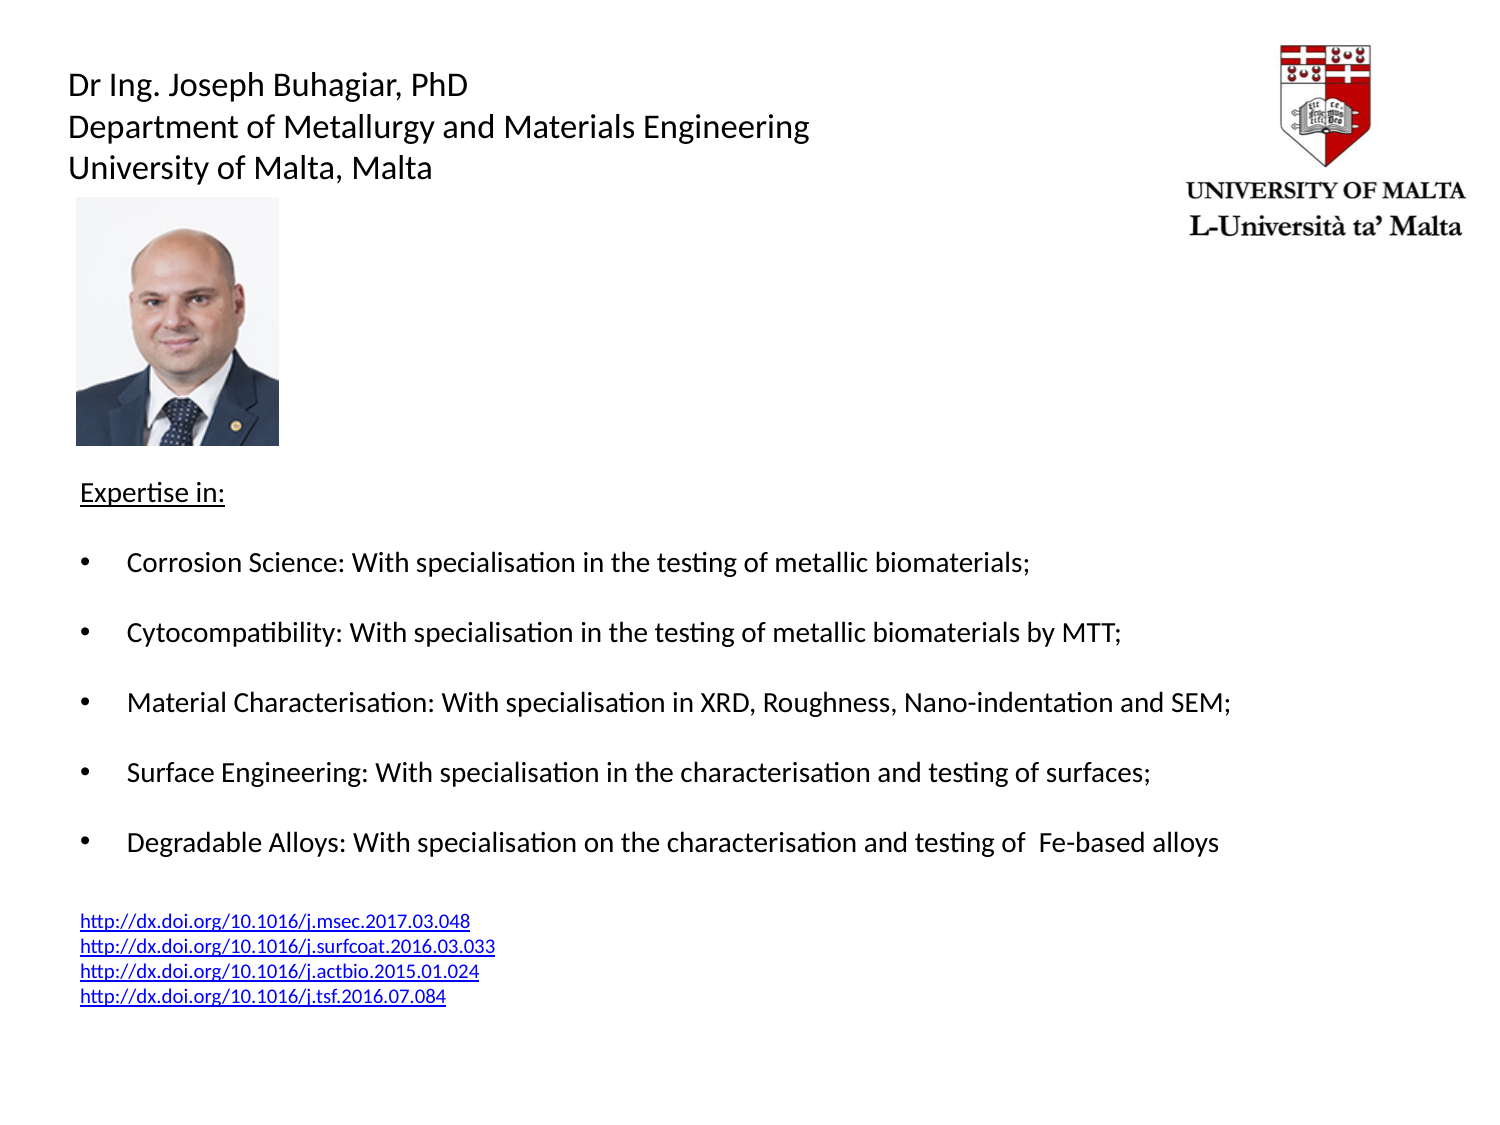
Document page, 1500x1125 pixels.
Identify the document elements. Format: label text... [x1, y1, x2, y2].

picture [1181, 39, 1475, 247]
text_box Expertise in: Corrosion Science: With specialisation in the testing of metallic biomaterials; Cytocompatibility: With specialisation in the testing of metallic biomaterials by MTT; Material Characterisation: With specialisation in XRD, Roughness, Nano-indentation and SEM; Surface Engineering: With specialisation in the characterisation and testing of surfaces; Degradable Alloys: With specialisation on the characterisation and testing of Fe-based alloys http://dx.doi.org/10.1016/j.msec.2017.03.048 http://dx.doi.org/10.1016/j.surfcoat.2016.03.033 http://dx.doi.org/10.1016/j.actbio.2015.01.024 http://dx.doi.org/10.1016/j.tsf.2016.07.084 [65, 466, 1450, 1076]
picture [76, 196, 279, 446]
title Dr Ing. Joseph Buhagiar, PhD Department of Metallurgy and Materials Engineering University of Malta, Malta [53, 54, 1329, 296]
